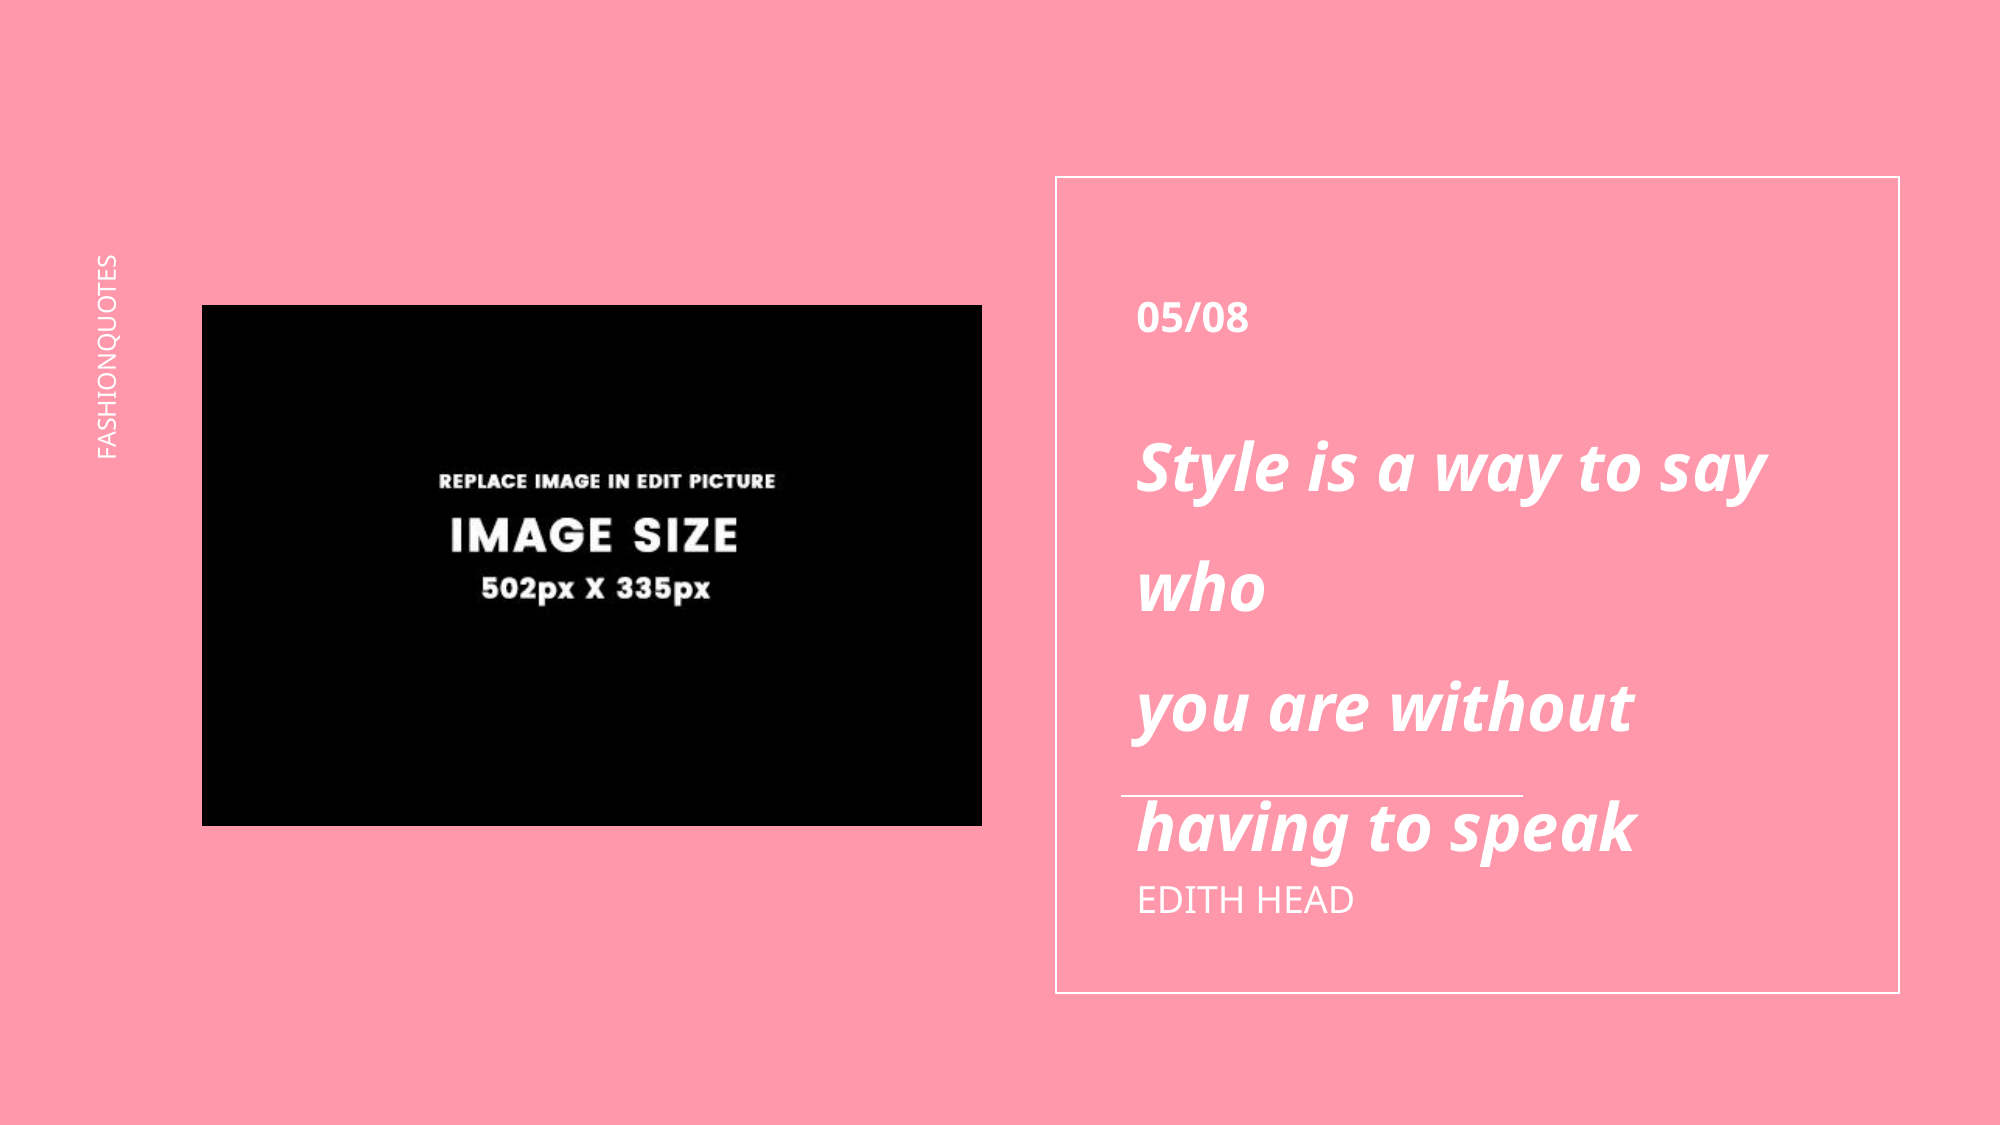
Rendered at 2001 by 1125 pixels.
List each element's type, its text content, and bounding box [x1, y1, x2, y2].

picture [202, 305, 983, 826]
text_box [1056, 176, 1899, 993]
text_box FASHIONQUOTES [83, 51, 129, 476]
